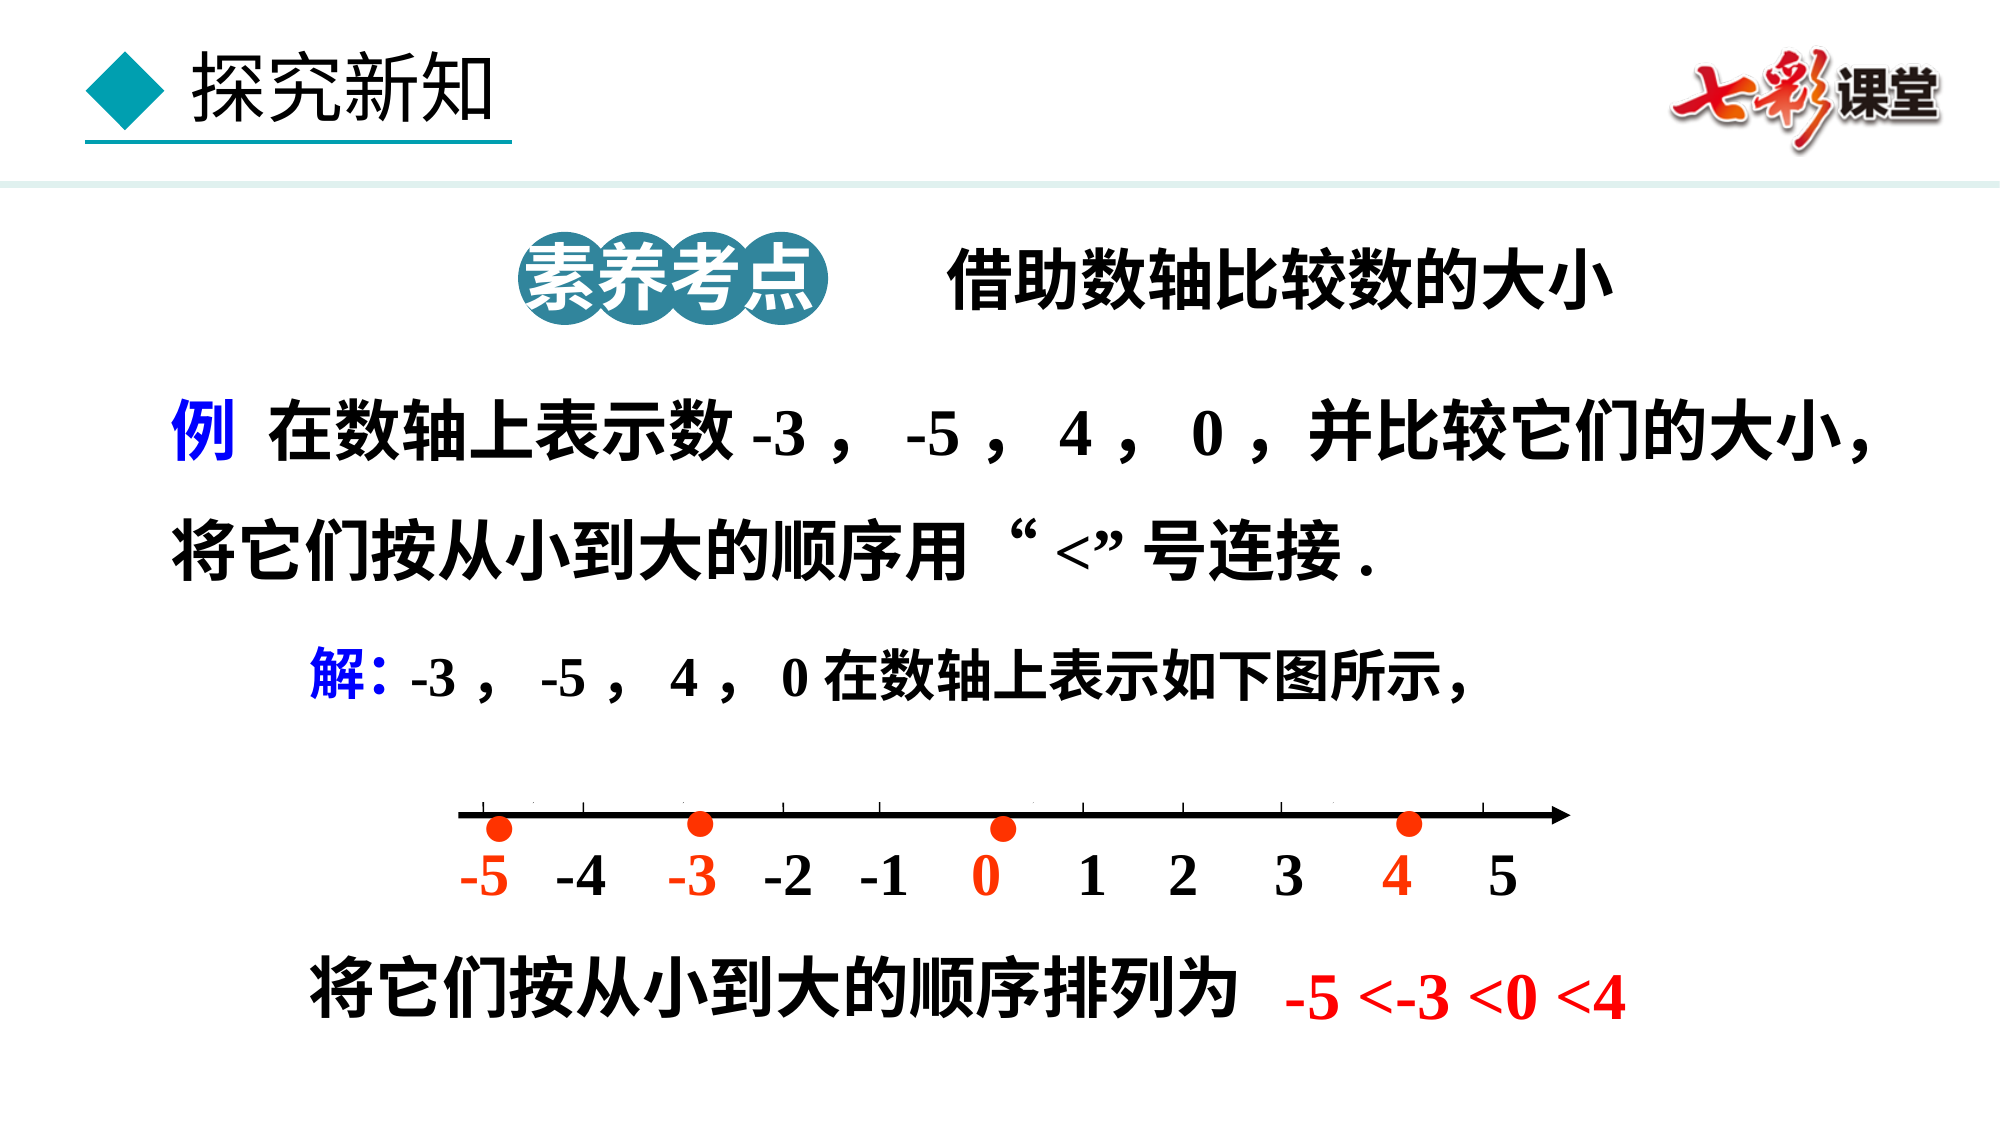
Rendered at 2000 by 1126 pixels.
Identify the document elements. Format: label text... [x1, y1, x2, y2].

text_box -3，-5，4，0在数轴上表示如下图所示， [390, 630, 1503, 718]
text_box -5 <-3 <0 <4 [1264, 942, 1802, 1043]
text_box 例 在数轴上表示数-3，-5，4，0，并比较它们的大小，将它们按从小到大的顺序用“<”号连接. [150, 338, 1984, 599]
text_box 将它们按从小到大的顺序排列为 [288, 936, 1368, 1036]
picture [1666, 42, 1948, 157]
text_box 解： [289, 628, 481, 716]
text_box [444, 773, 1802, 917]
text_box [508, 224, 1927, 329]
